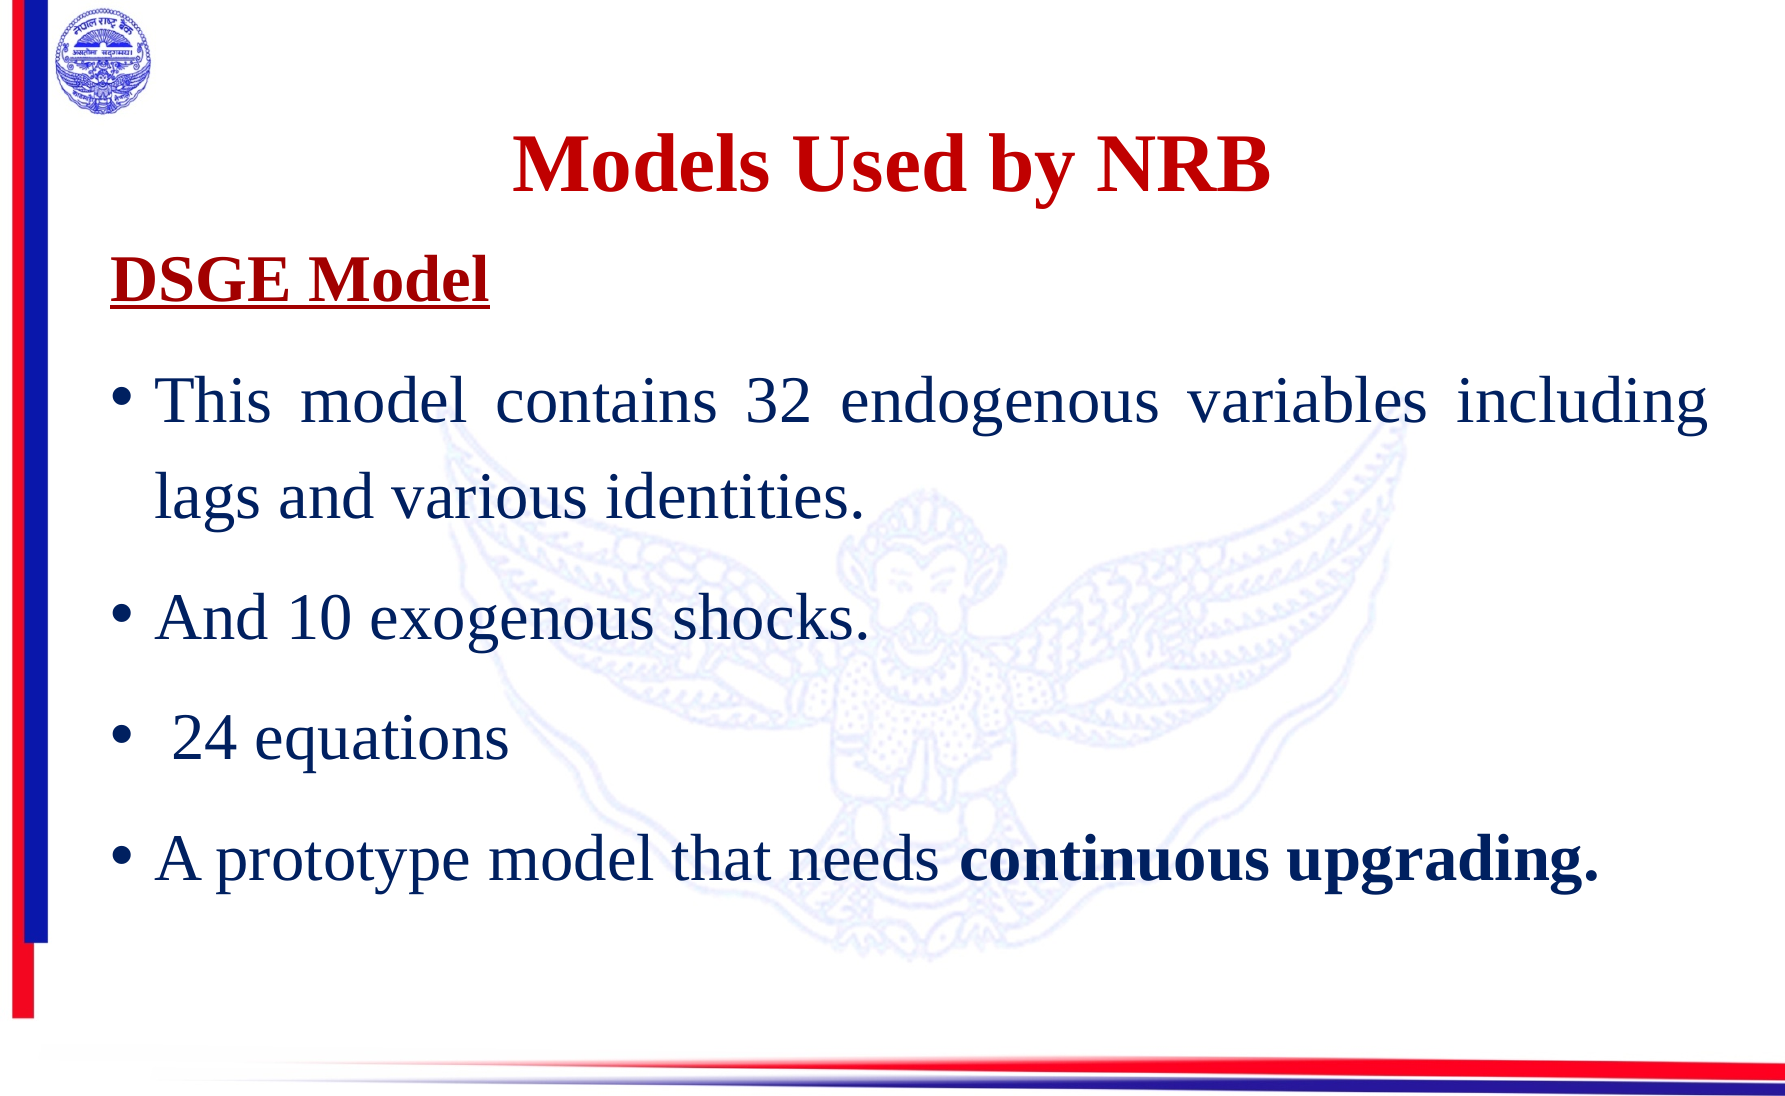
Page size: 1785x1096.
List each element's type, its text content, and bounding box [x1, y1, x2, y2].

list DSGE Model This model contains 32 endogenous variables including lags and various identities. And 10 exogenous shocks. 24 equations A prototype model that needs continuous upgrading. [92, 209, 1731, 987]
title Models Used by NRB [122, 58, 1663, 271]
picture [0, 0, 1785, 1096]
